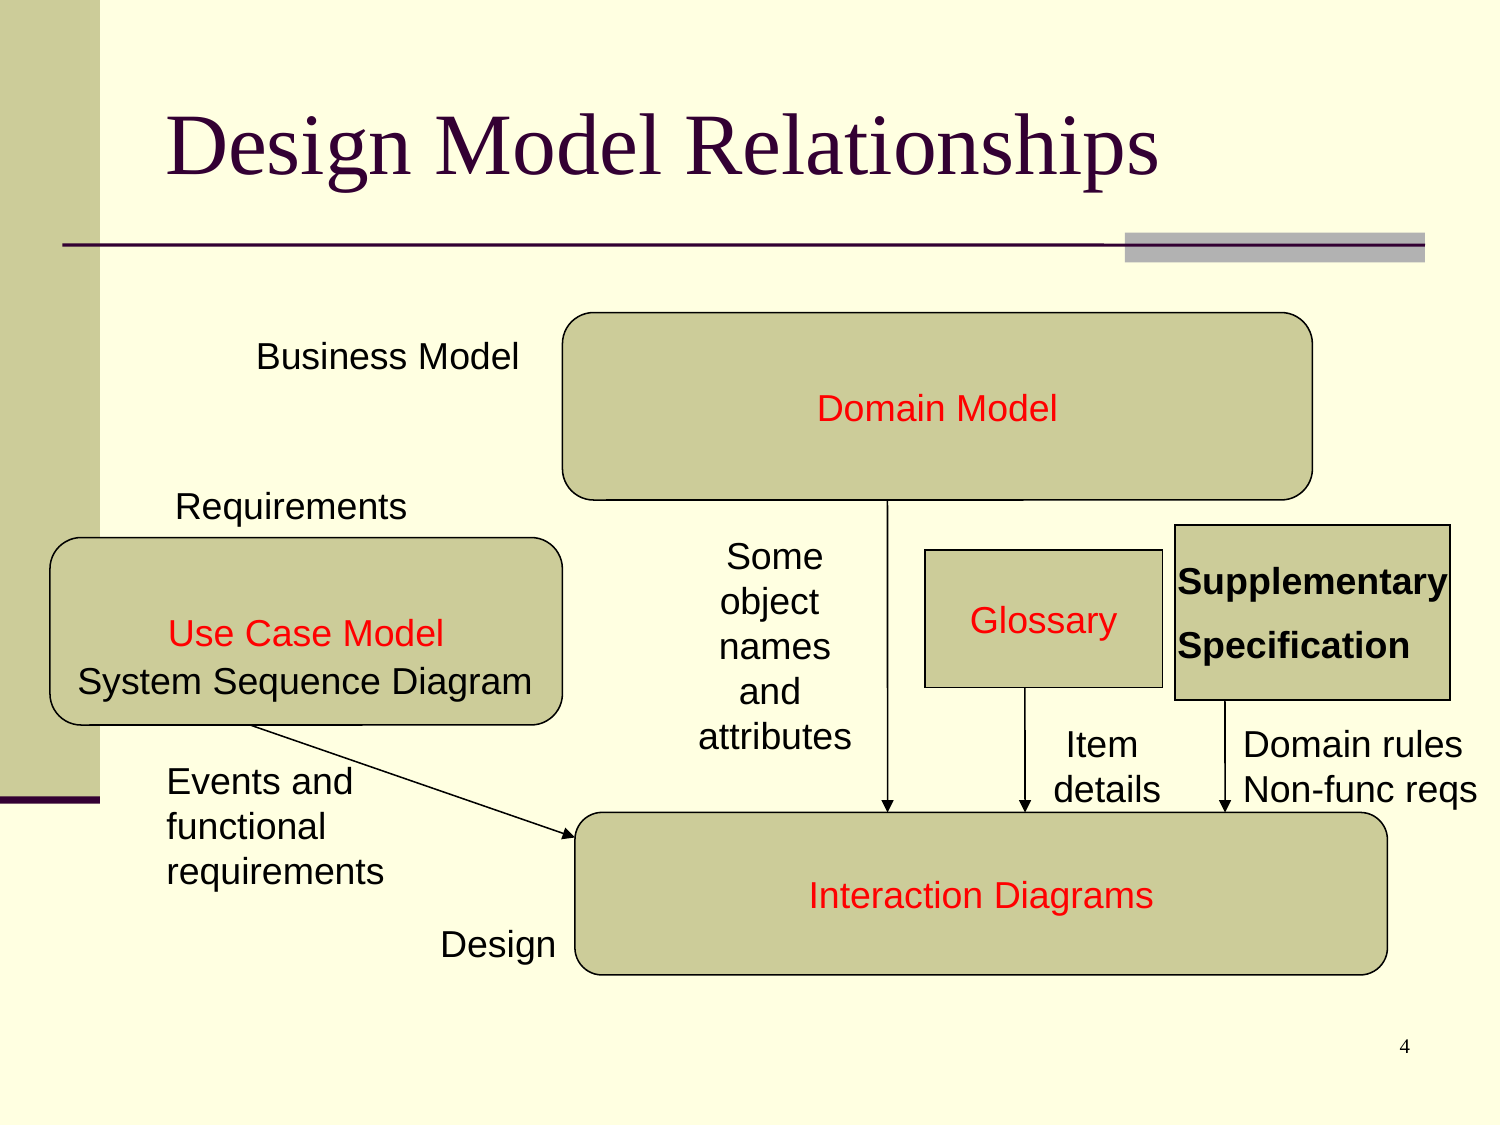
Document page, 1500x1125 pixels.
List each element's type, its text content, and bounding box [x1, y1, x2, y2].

text_box [881, 499, 894, 813]
text_box Events and functional requirements [151, 749, 400, 900]
text_box Domain rules Non-func reqs [1228, 712, 1493, 818]
text_box [1175, 525, 1450, 549]
text_box Requirements [159, 474, 423, 535]
text_box Design [425, 912, 572, 973]
text_box [1018, 687, 1032, 813]
text_box System Sequence Diagram [62, 649, 641, 710]
text_box Some object names and attributes [675, 524, 875, 765]
title Design Model Relationships [149, 45, 1426, 234]
text_box Glossary [924, 549, 1163, 688]
text_box Use Case Model [49, 537, 563, 726]
text_box Item details [1038, 712, 1177, 818]
text_box Business Model [241, 324, 535, 385]
text_box [249, 724, 575, 840]
text_box Interaction Diagrams [574, 812, 1388, 975]
slide_number 4 [1112, 1024, 1426, 1101]
text_box [1175, 674, 1450, 700]
text_box [1218, 699, 1228, 813]
text_box Supplementary Specification [1162, 549, 1475, 674]
text_box Domain Model [562, 312, 1313, 501]
